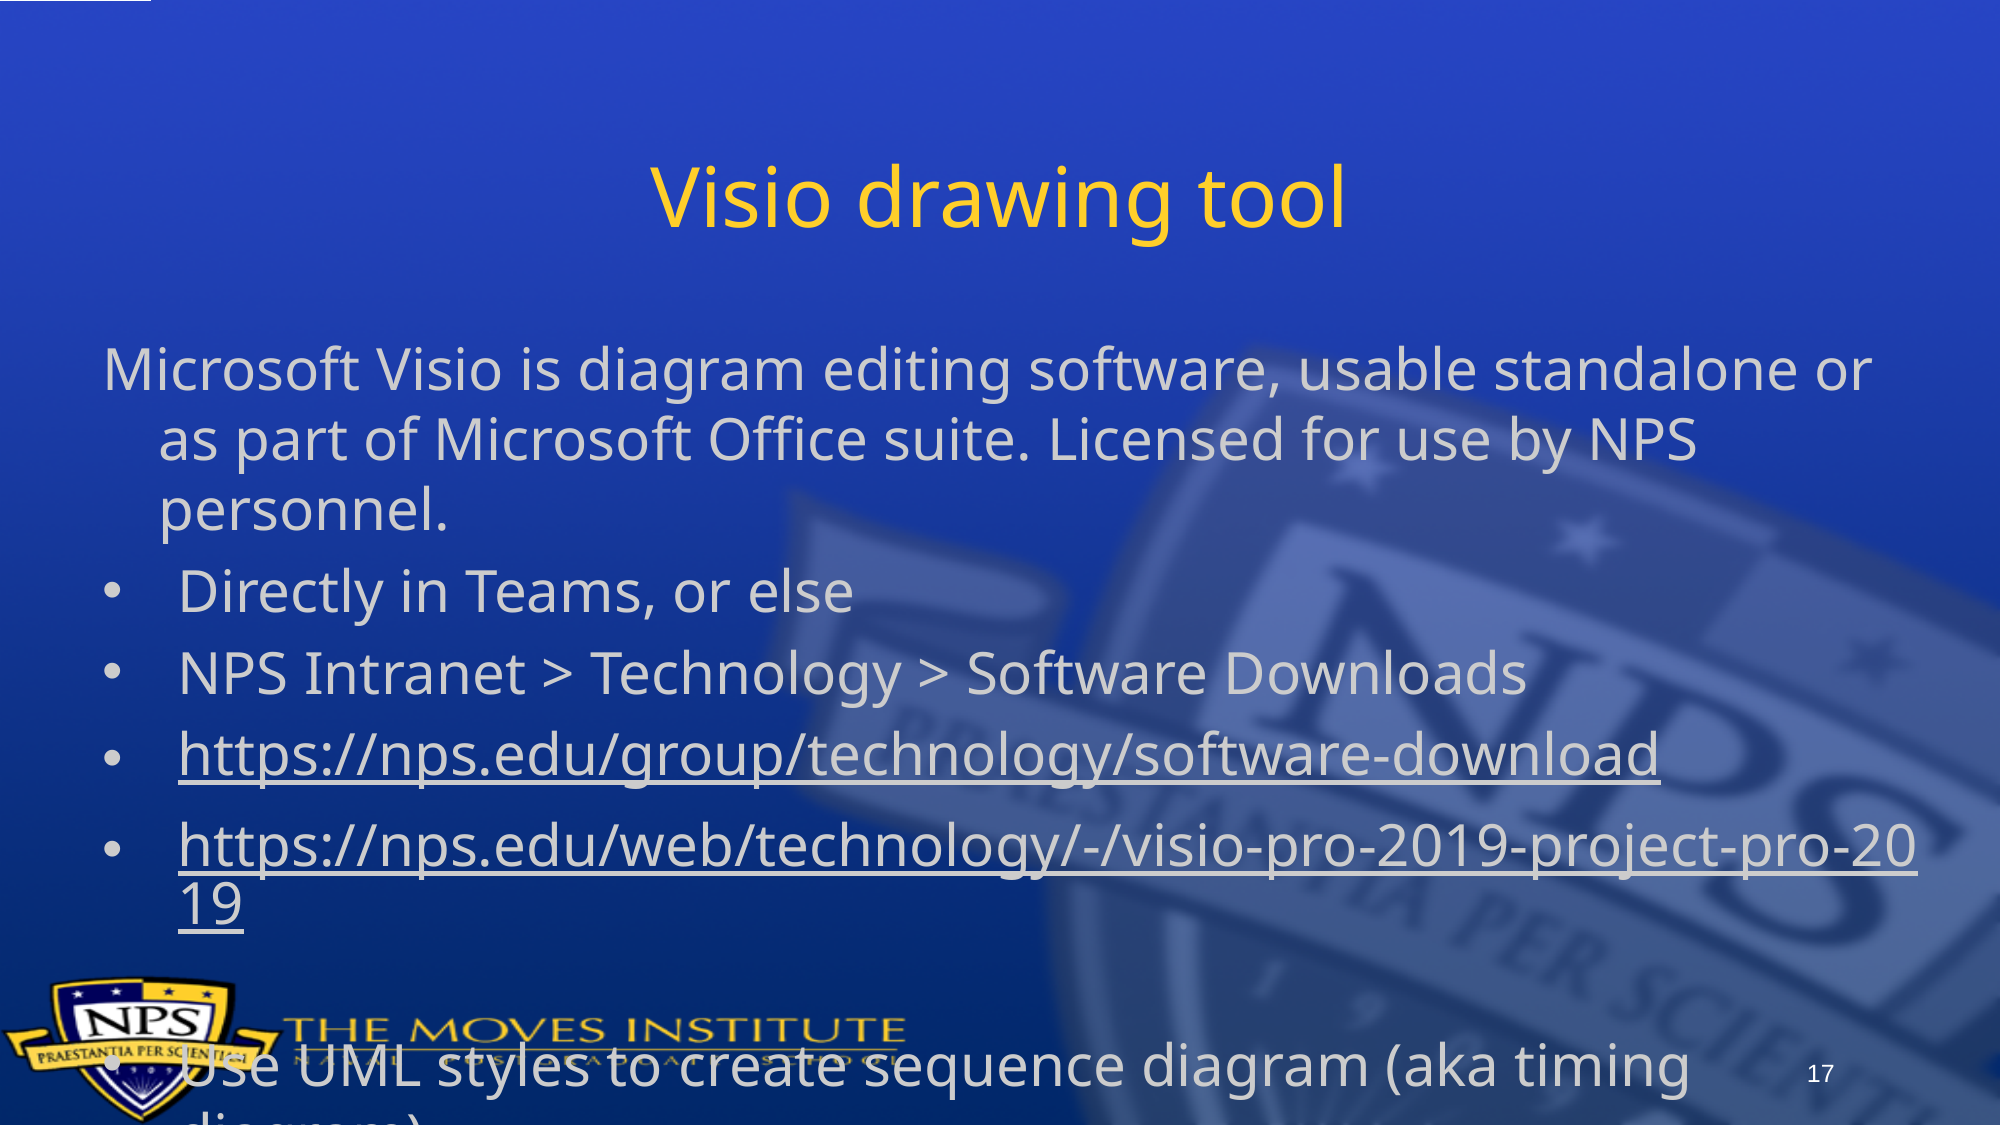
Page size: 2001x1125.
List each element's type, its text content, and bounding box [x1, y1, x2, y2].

title Visio drawing tool [150, 99, 1850, 288]
list Microsoft Visio is diagram editing software, usable standalone or as part of Microsoft Office suite. Licensed for use by NPS personnel. Directly in Teams, or else NPS Intranet > Technology > Software Downloads https://nps.edu/group/technology/software-download https://nps.edu/web/technology/-/visio-pro-2019-project-pro-2019 Use UML styles to create sequence diagram (aka timing diagram) Viewing (but not editing) on MacOS, unless using a Windows VM [87, 324, 1950, 1000]
slide_number 17 [1383, 1042, 1850, 1103]
picture [0, 0, 2000, 1125]
